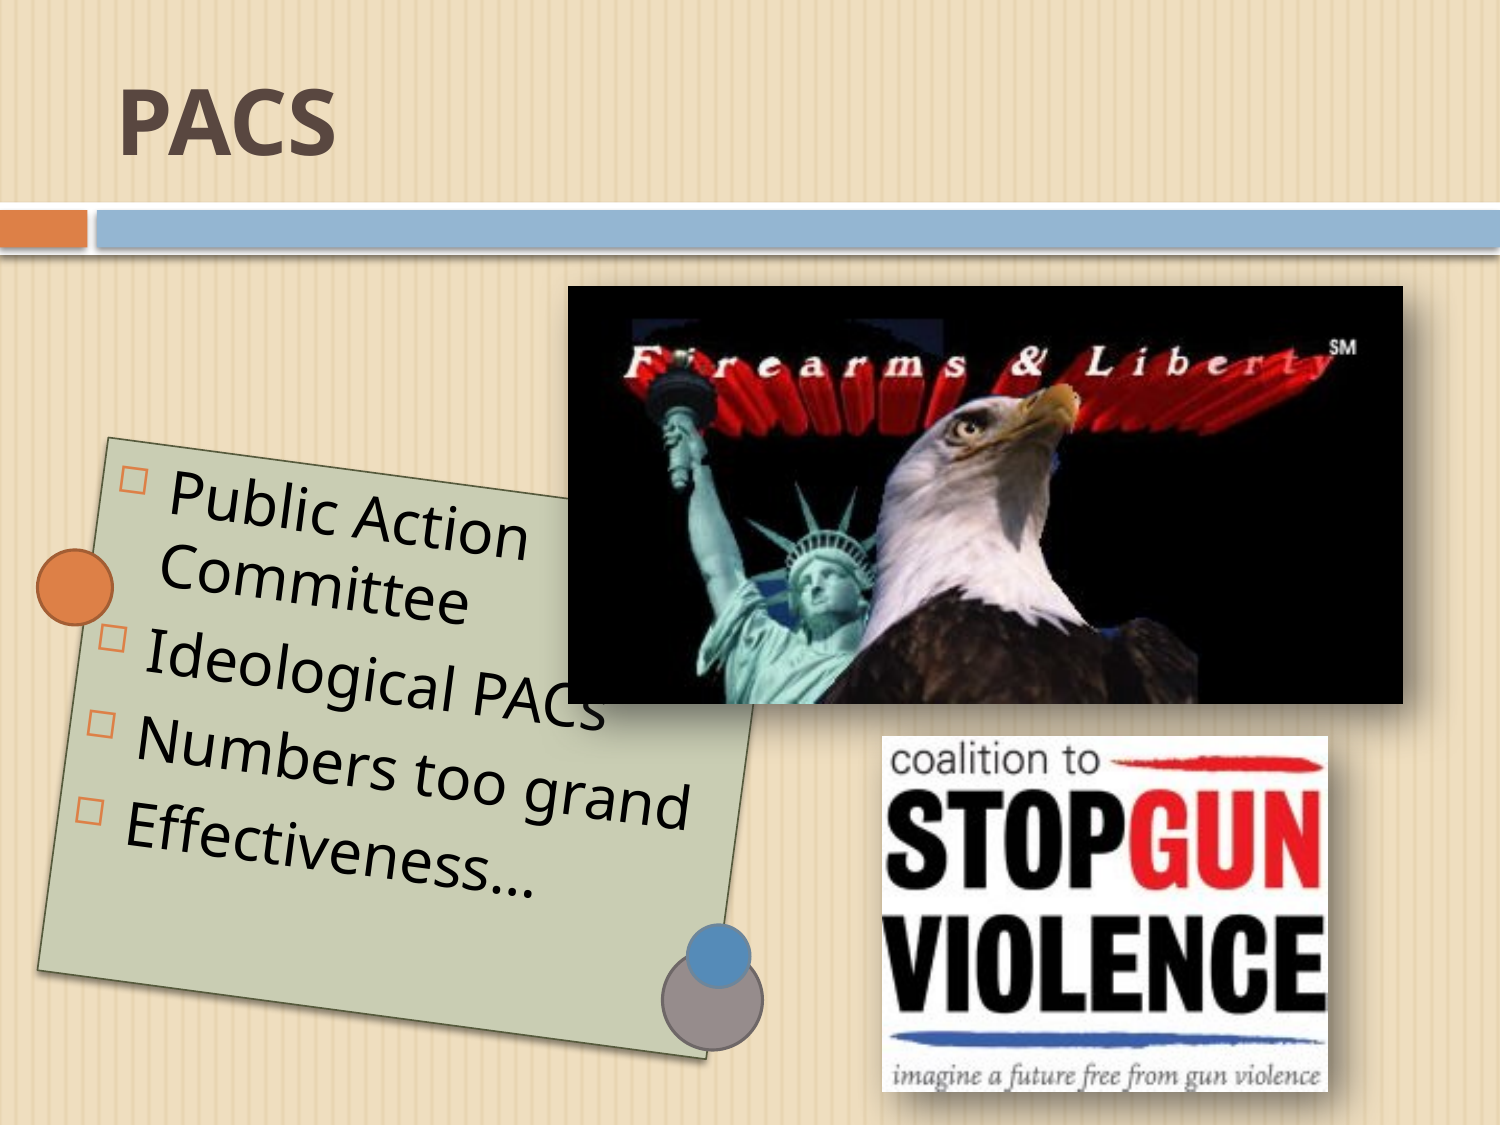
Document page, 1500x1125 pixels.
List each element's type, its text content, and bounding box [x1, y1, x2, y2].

text_box [685, 923, 752, 989]
picture [568, 286, 1403, 704]
text_box [35, 548, 115, 627]
picture [881, 736, 1329, 1092]
list Public Action Committee Ideological PACs Numbers too grand Effectiveness… [36, 436, 748, 1061]
title PACs [100, 37, 1438, 200]
text_box [660, 956, 765, 1052]
